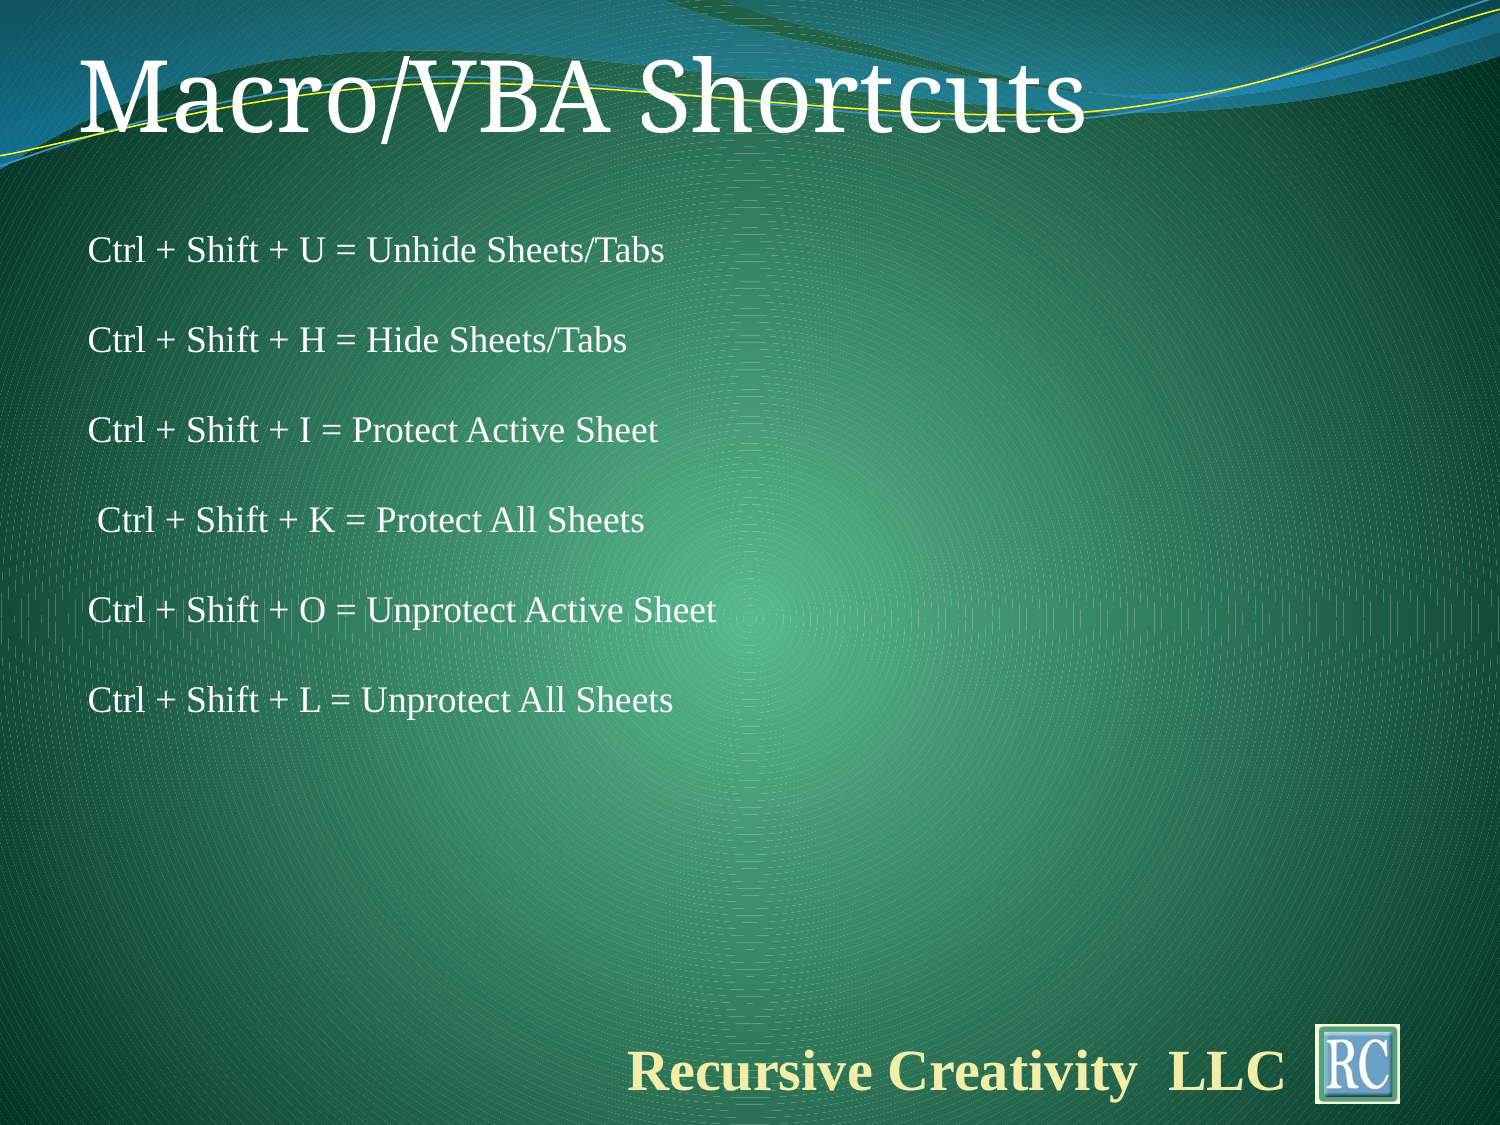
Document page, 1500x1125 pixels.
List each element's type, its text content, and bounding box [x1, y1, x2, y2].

text_box Recursive Creativity LLC [612, 1025, 1315, 1110]
picture [1315, 1024, 1401, 1105]
text_box Macro/VBA Shortcuts [62, 24, 1388, 160]
title Ctrl + Shift + U = Unhide Sheets/Tabs Ctrl + Shift + H = Hide Sheets/Tabs Ctrl + Shift + I = Protect Active Sheet Ctrl + Shift + K = Protect All Sheets Ctrl + Shift + O = Unprotect Active Sheet Ctrl + Shift + L = Unprotect All Sheets [87, 224, 1400, 988]
